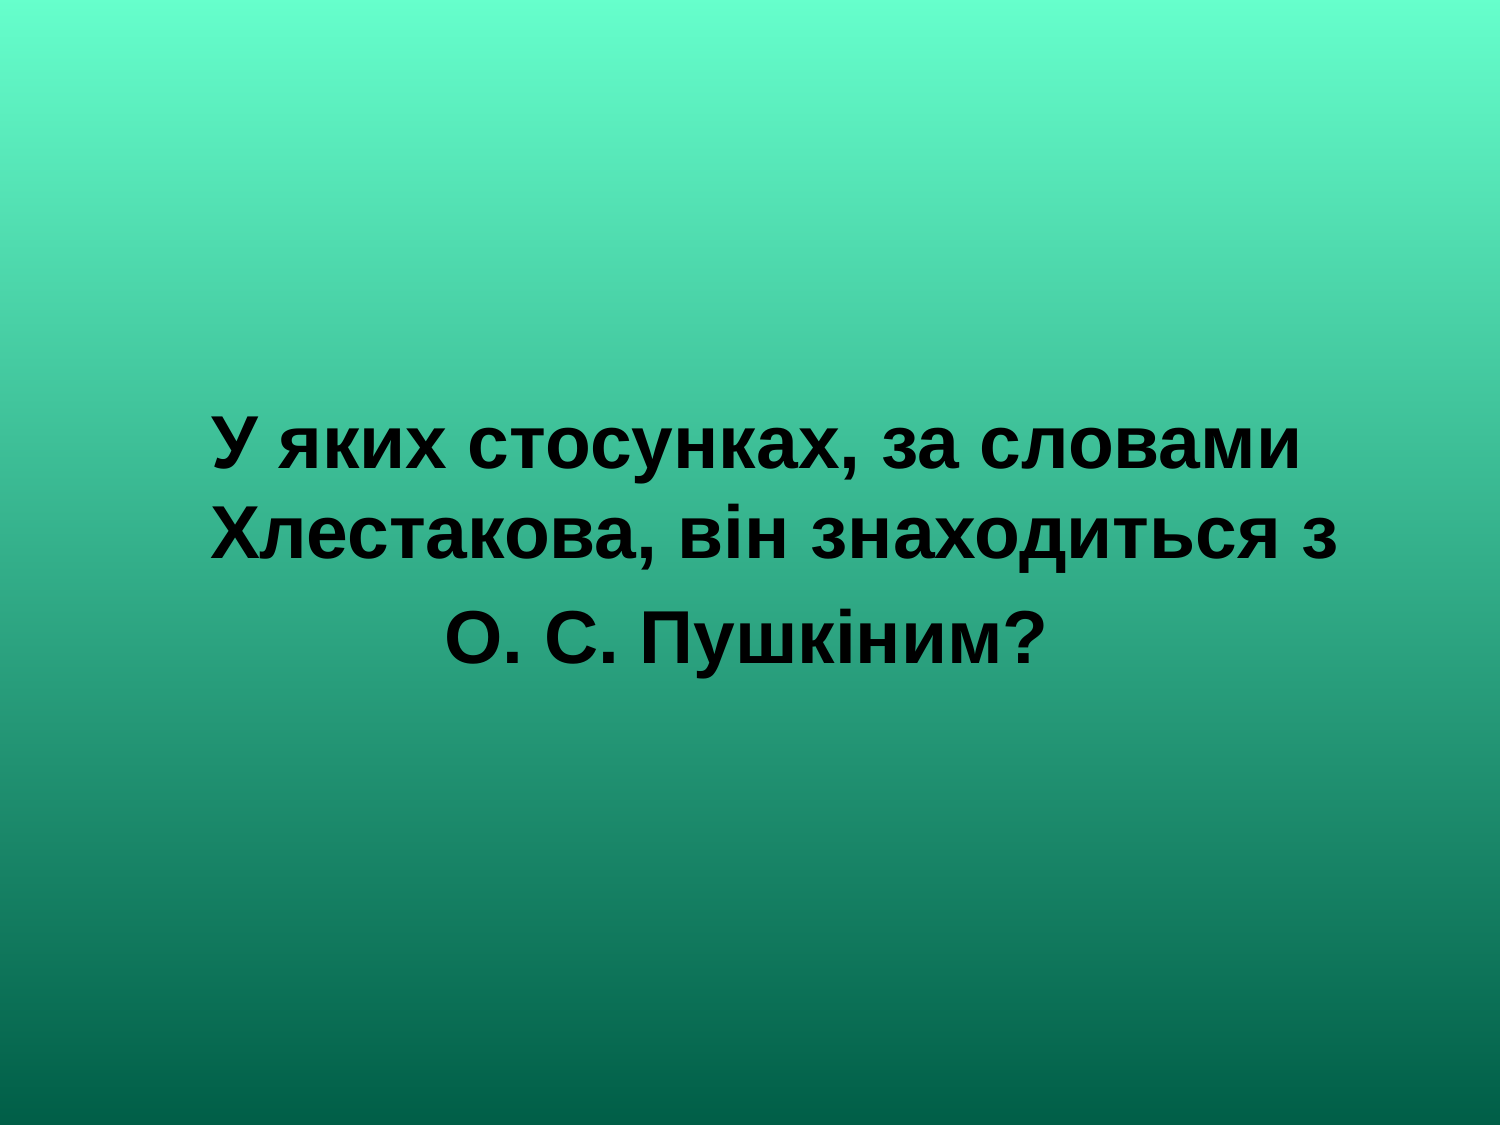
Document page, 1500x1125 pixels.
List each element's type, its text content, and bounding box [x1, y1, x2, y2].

list У яких стосунках, за словами Хлестакова, він знаходиться з О. С. Пушкіним? [81, 175, 1433, 919]
